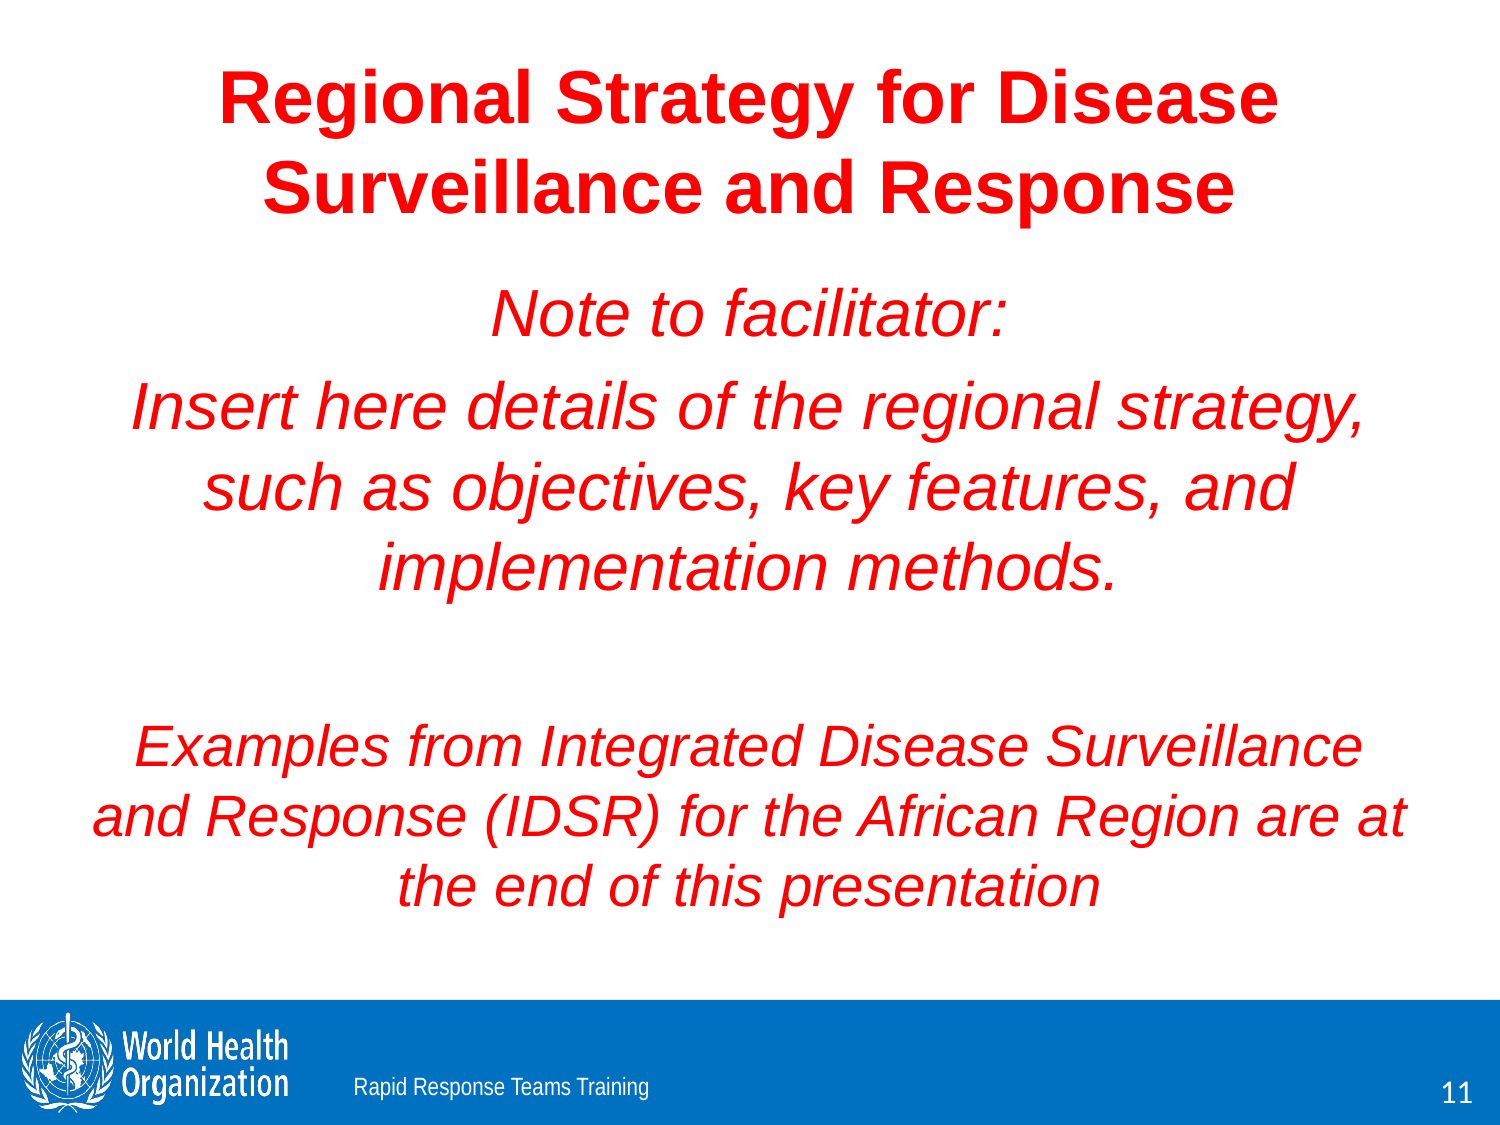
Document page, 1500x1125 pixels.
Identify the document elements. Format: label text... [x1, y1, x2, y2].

title Regional Strategy for Disease Surveillance and Response [75, 45, 1425, 233]
list Note to facilitator: Insert here details of the regional strategy, such as objectives, key features, and implementation methods. Examples from Integrated Disease Surveillance and Response (IDSR) for the African Region are at the end of this presentation [75, 262, 1425, 1005]
picture [21, 1012, 288, 1113]
